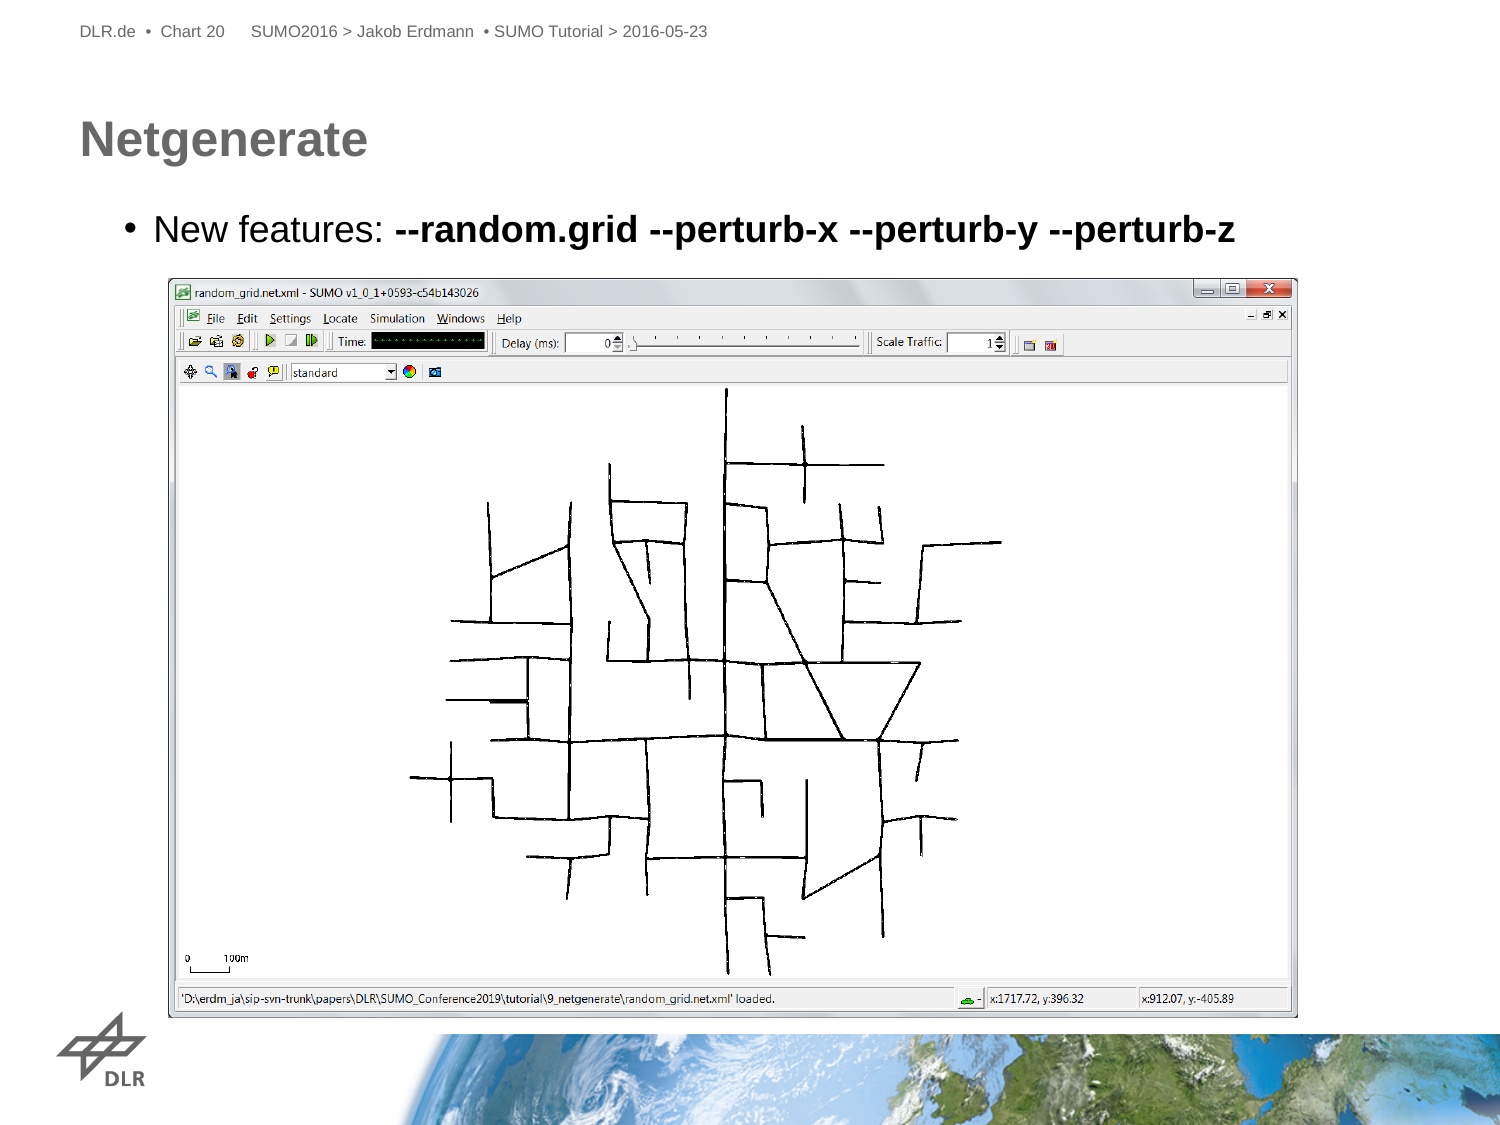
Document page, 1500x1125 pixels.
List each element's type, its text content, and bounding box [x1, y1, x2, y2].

text_box SUMO2016 > Jakob Erdmann • SUMO Tutorial > 2016-05-23 [251, 20, 1421, 45]
picture [167, 278, 1298, 1018]
picture [0, 1007, 1500, 1125]
text_box New features: --random.grid --perturb-x --perturb-y --perturb-z [123, 205, 1298, 321]
text_box DLR.de • Chart 20 [79, 20, 251, 45]
text_box Netgenerate [79, 106, 1421, 228]
